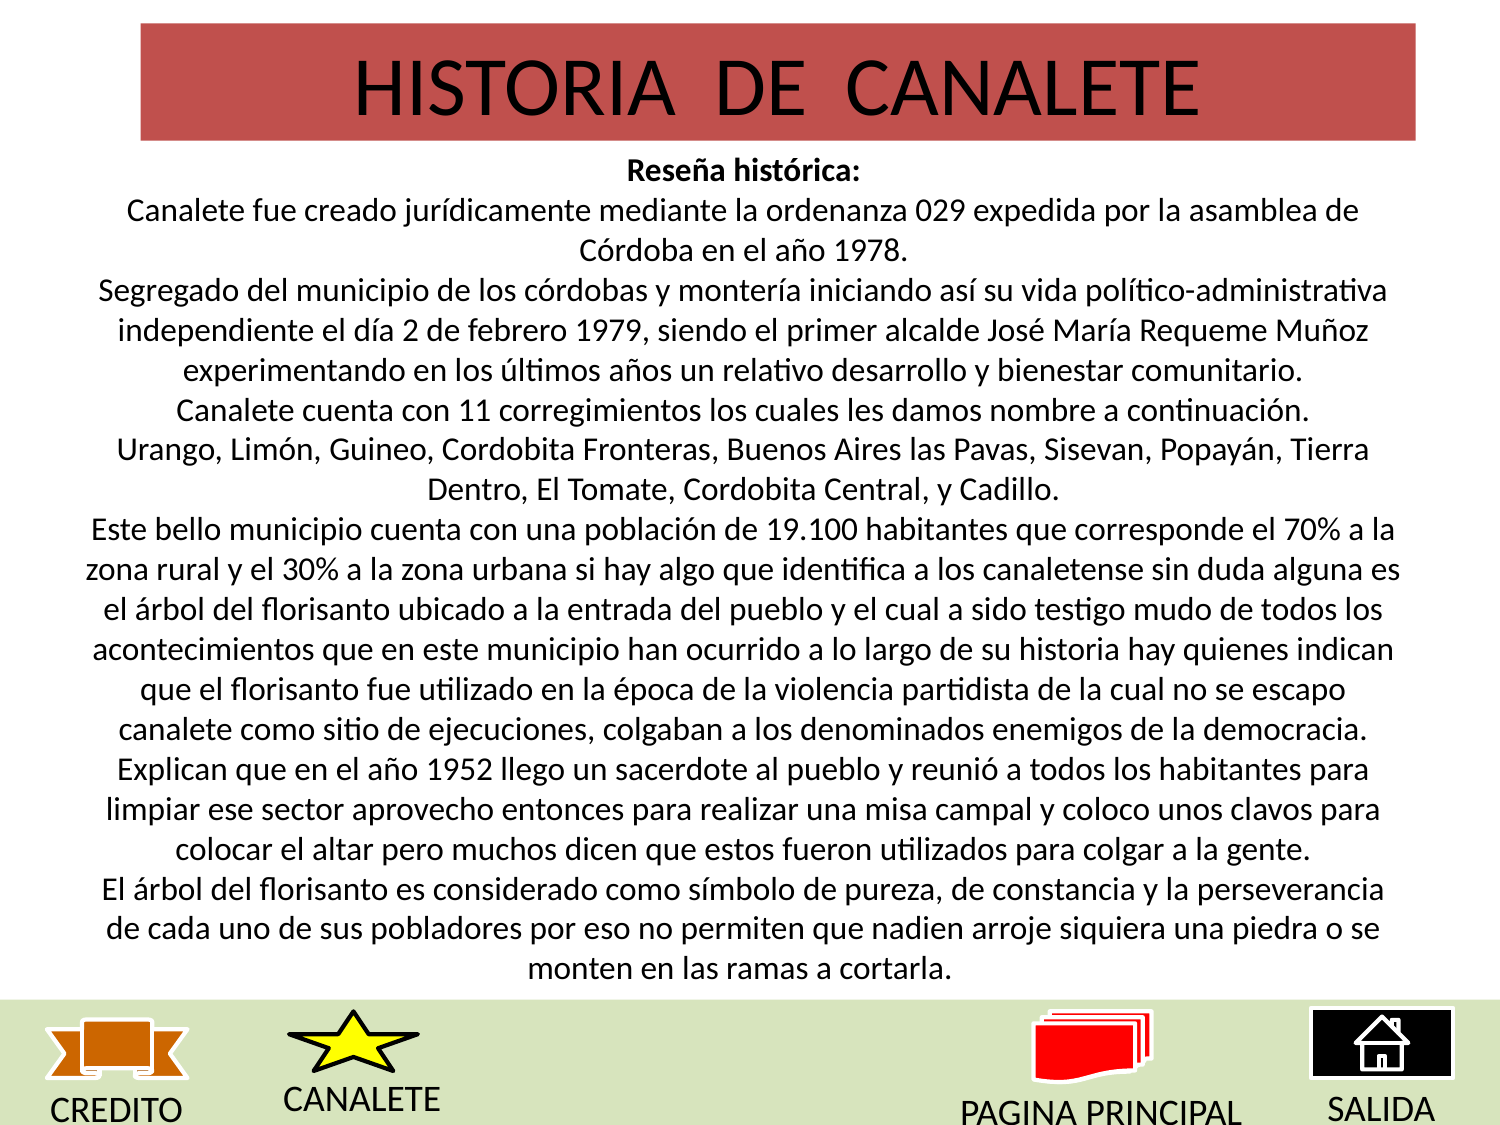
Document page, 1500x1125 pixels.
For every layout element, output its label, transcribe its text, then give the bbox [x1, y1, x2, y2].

text_box [45, 1017, 190, 1081]
text_box [1031, 1009, 1154, 1085]
subtitle Reseña histórica: Canalete fue creado jurídicamente mediante la ordenanza 029 expedida por la asamblea de Córdoba en el año 1978. Segregado del municipio de los córdobas y montería iniciando así su vida político-administrativa independiente el día 2 de febrero 1979, siendo el primer alcalde José María Requeme Muñoz experimentando en los últimos años un relativo desarrollo y bienestar comunitario. Canalete cuenta con 11 corregimientos los cuales les damos nombre a continuación. Urango, Limón, Guineo, Cordobita Fronteras, Buenos Aires las Pavas, Sisevan, Popayán, Tierra Dentro, El Tomate, Cordobita Central, y Cadillo. Este bello municipio cuenta con una población de 19.100 habitantes que corresponde el 70% a la zona rural y el 30% a la zona urbana si hay algo que identifica a los canaletense sin duda alguna es el árbol del florisanto ubicado a la entrada del pueblo y el cual a sido testigo mudo de todos los acontecimientos que en este municipio han ocurrido a lo largo de su historia hay quienes indican que el florisanto fue utilizado en la época de la violencia partidista de la cual no se escapo canalete como sitio de ejecuciones, colgaban a los denominados enemigos de la democracia. Explican que en el año 1952 llego un sacerdote al pueblo y reunió a todos los habitantes para limpiar ese sector aprovecho entonces para realizar una misa campal y coloco unos clavos para colocar el altar pero muchos dicen que estos fueron utilizados para colgar a la gente. El árbol del florisanto es considerado como símbolo de pureza, de constancia y la perseverancia de cada uno de sus pobladores por eso no permiten que nadien arroje siquiera una piedra o se monten en las ramas a cortarla. [70, 140, 1418, 985]
text_box [286, 1009, 420, 1074]
text_box [1309, 1006, 1455, 1080]
text_box [0, 997, 1500, 1125]
text_box [1365, 1045, 1399, 1067]
text_box CANALETE [246, 1066, 479, 1125]
text_box PAGINA PRINCIPAL [945, 1080, 1274, 1125]
title HISTORIA DE CANALETE [140, 23, 1416, 140]
text_box SALIDA [1312, 1076, 1465, 1125]
text_box CREDITO [35, 1078, 235, 1125]
